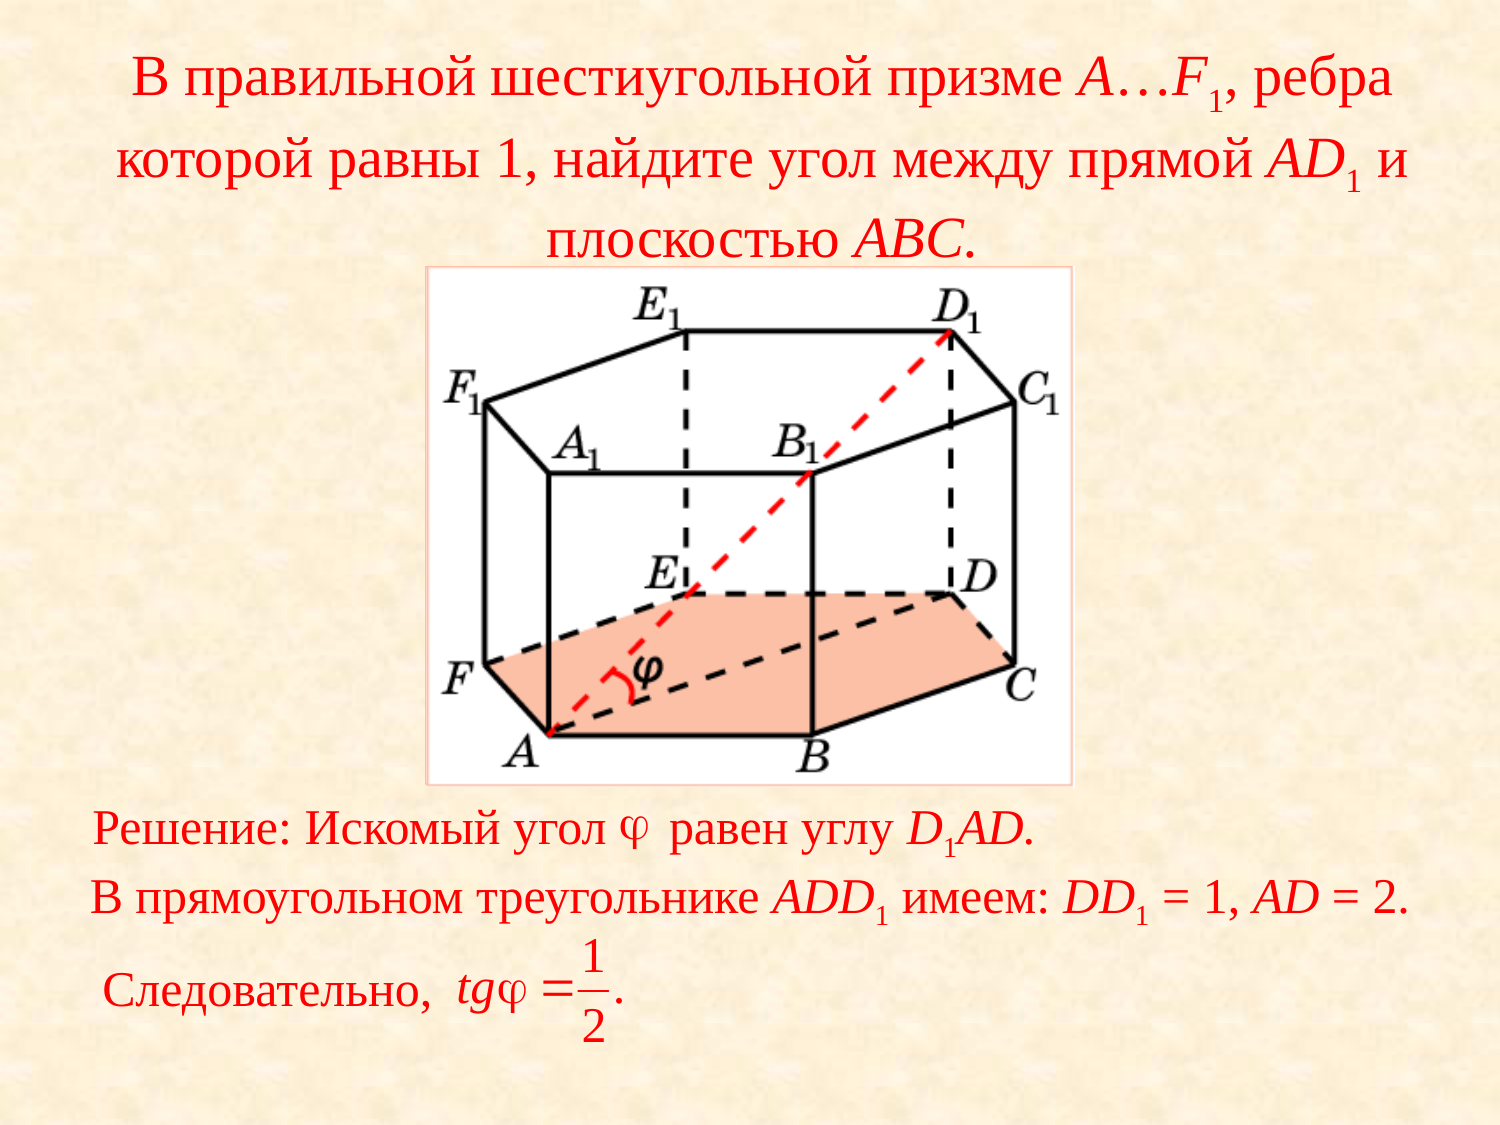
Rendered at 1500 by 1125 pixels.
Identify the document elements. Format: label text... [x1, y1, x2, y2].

text_box В правильной шестиугольной призме A…F1, ребра которой равны 1, найдите угол между прямой AD1 и плоскостью ABC. [49, 29, 1475, 277]
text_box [77, 266, 1466, 863]
picture [0, 0, 1500, 1125]
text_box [74, 867, 1463, 1048]
